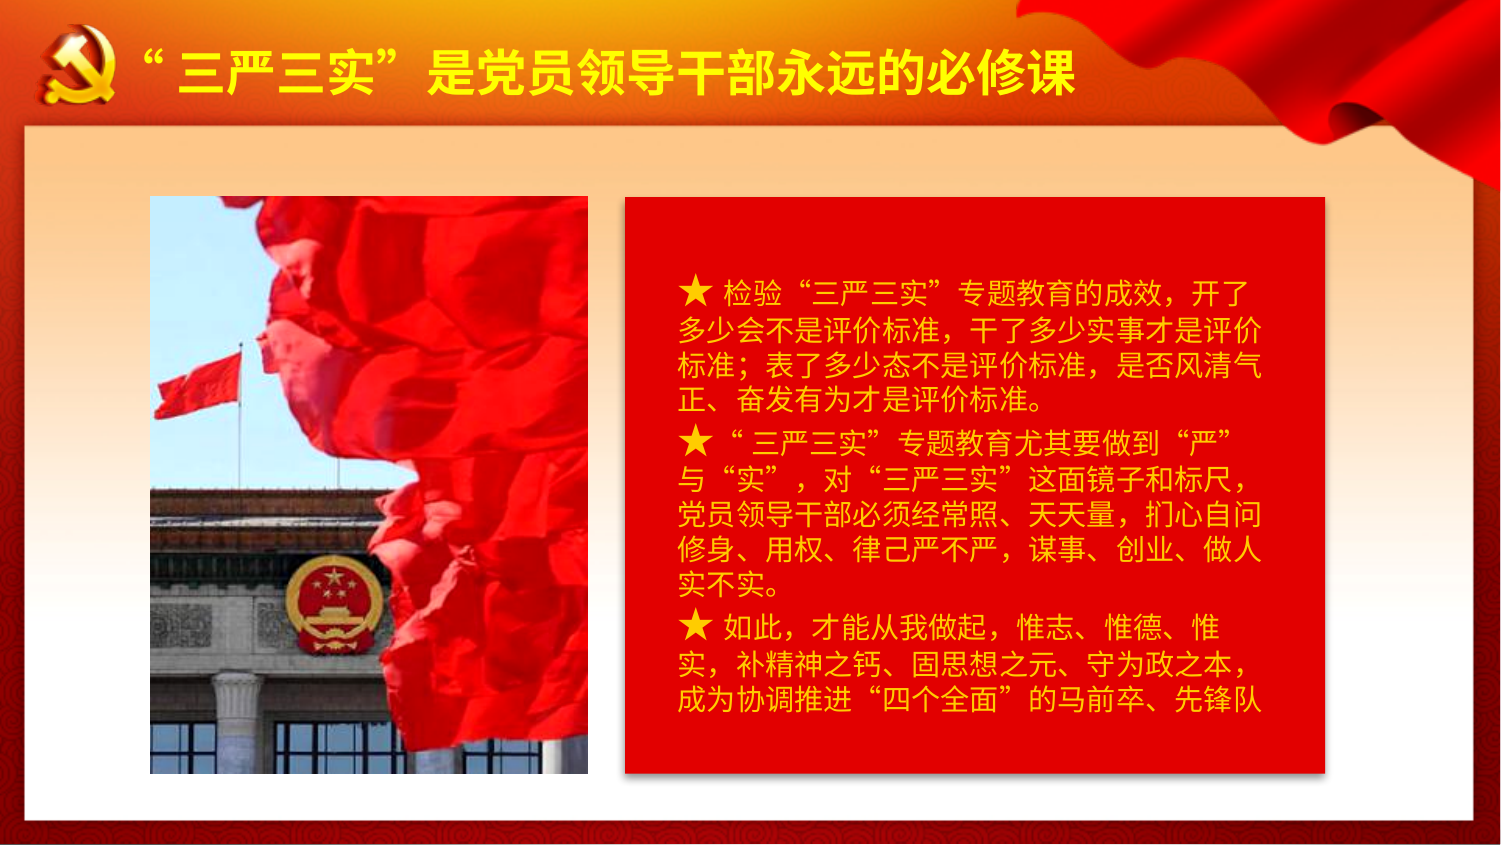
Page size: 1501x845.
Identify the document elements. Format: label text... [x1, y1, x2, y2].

text_box [624, 196, 1326, 775]
picture [0, 0, 1501, 845]
text_box ★检验“三严三实”专题教育的成效，开了多少会不是评价标准，干了多少实事才是评价标准；表了多少态不是评价标准，是否风清气正、奋发有为才是评价标准。 ★“三严三实”专题教育尤其要做到“严”与“实”，对“三严三实”这面镜子和标尺，党员领导干部必须经常照、天天量，扪心自问修身、用权、律己严不严，谋事、创业、做人实不实。 ★如此，才能从我做起，惟志、惟德、惟实，补精神之钙、固思想之元、守为政之本，成为协调推进“四个全面”的马前卒、先锋队 [662, 259, 1287, 724]
text_box “三严三实”是党员领导干部永远的必修课 [131, 33, 1115, 109]
